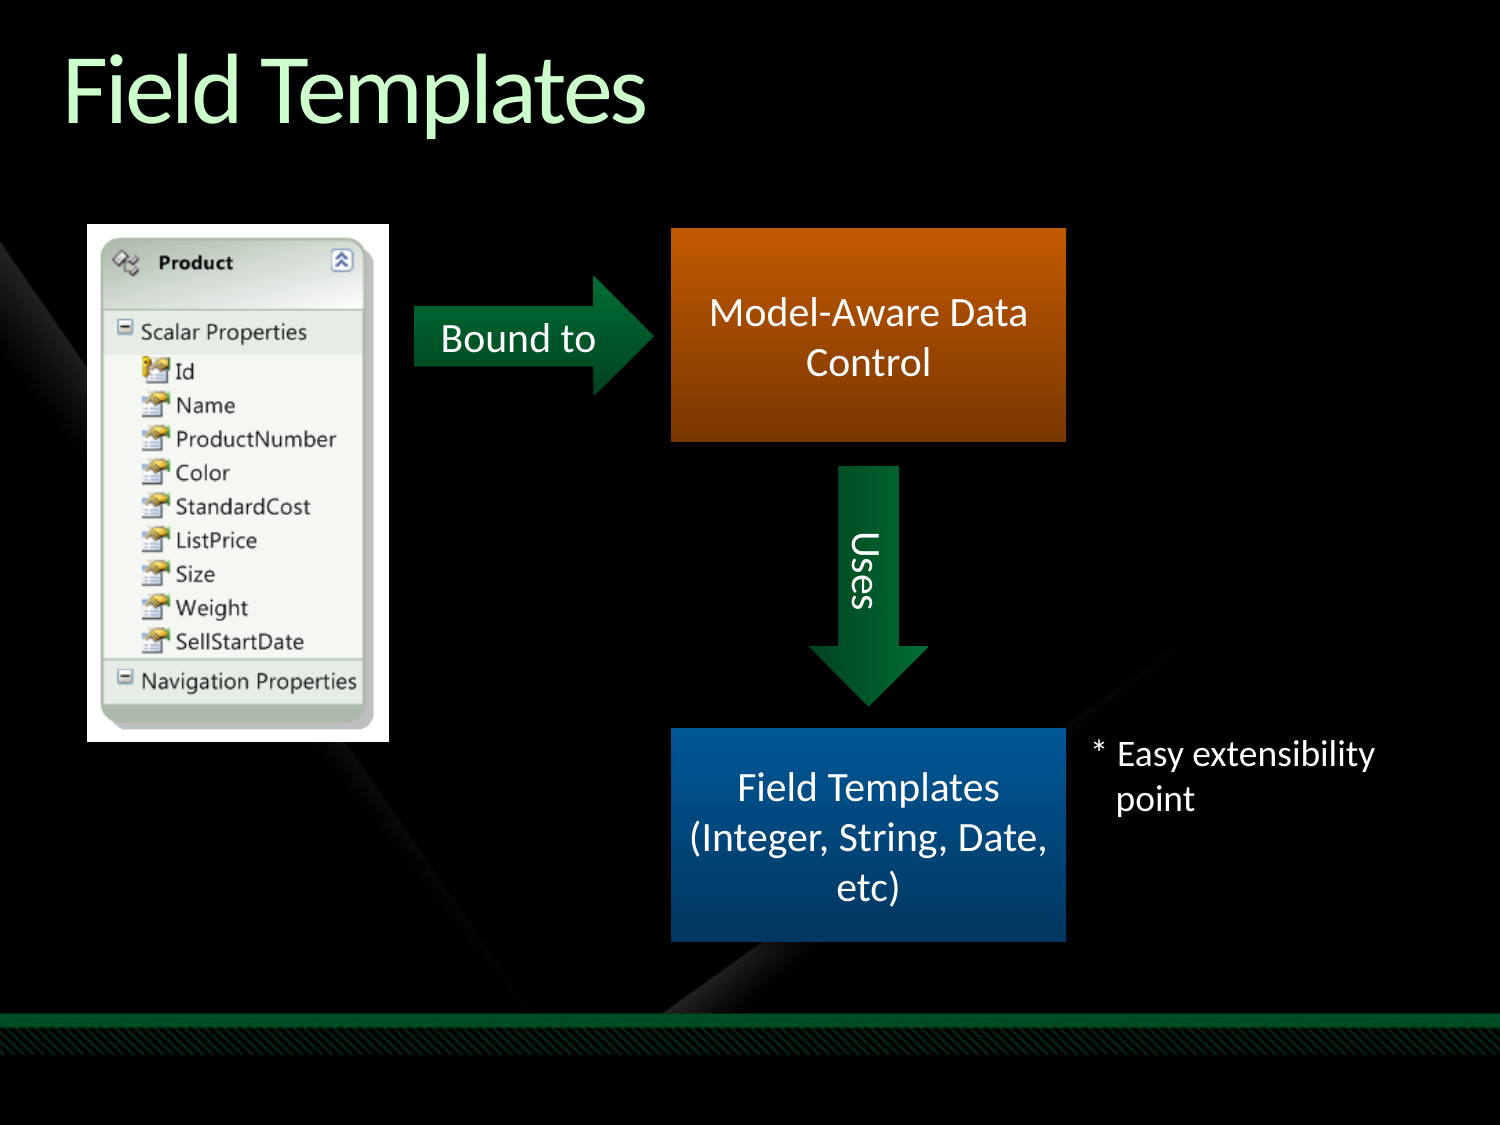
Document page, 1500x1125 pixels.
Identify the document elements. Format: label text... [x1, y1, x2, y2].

text_box Field Templates (Integer, String, Date, etc) [671, 728, 1067, 942]
text_box Uses [808, 466, 929, 707]
title Field Templates [62, 37, 1438, 147]
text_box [413, 228, 1067, 442]
text_box * Easy extensibility point [1075, 721, 1391, 826]
picture [0, 0, 1500, 1125]
